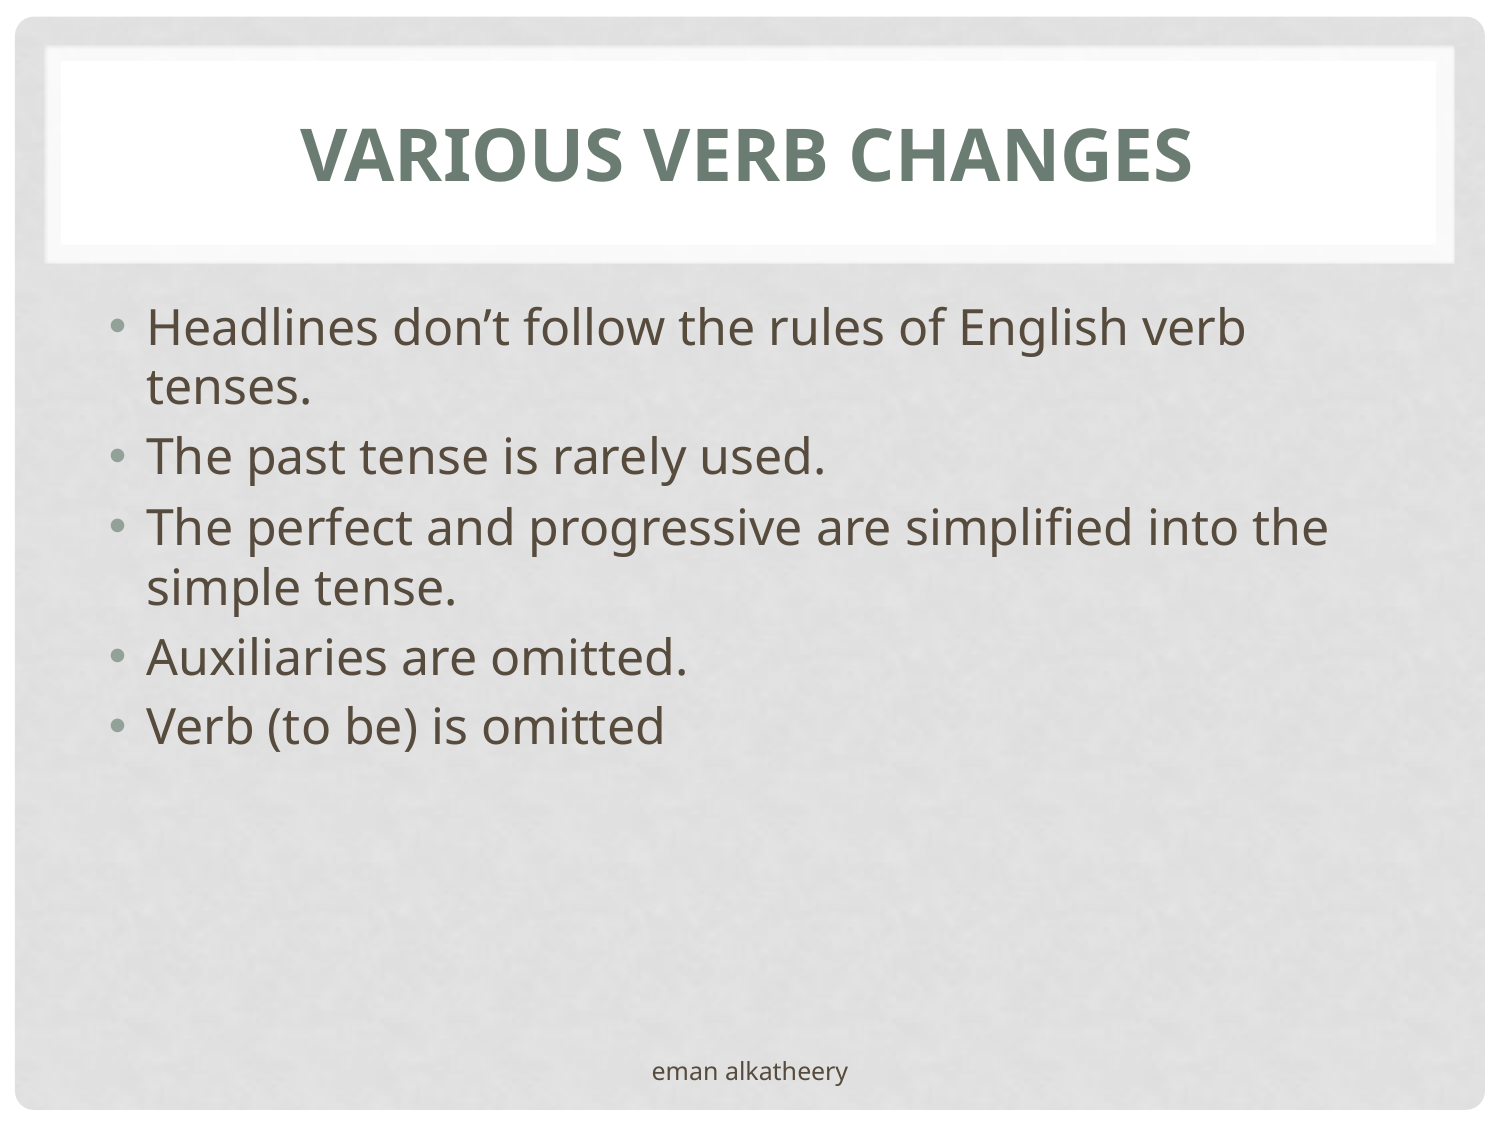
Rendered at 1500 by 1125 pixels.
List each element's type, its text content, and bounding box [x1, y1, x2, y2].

list Headlines don’t follow the rules of English verb tenses. The past tense is rarely used. The perfect and progressive are simplified into the simple tense. Auxiliaries are omitted. Verb (to be) is omitted [75, 287, 1425, 1005]
title Various Verb Changes [69, 66, 1425, 238]
footer eman alkatheery [512, 1042, 988, 1103]
